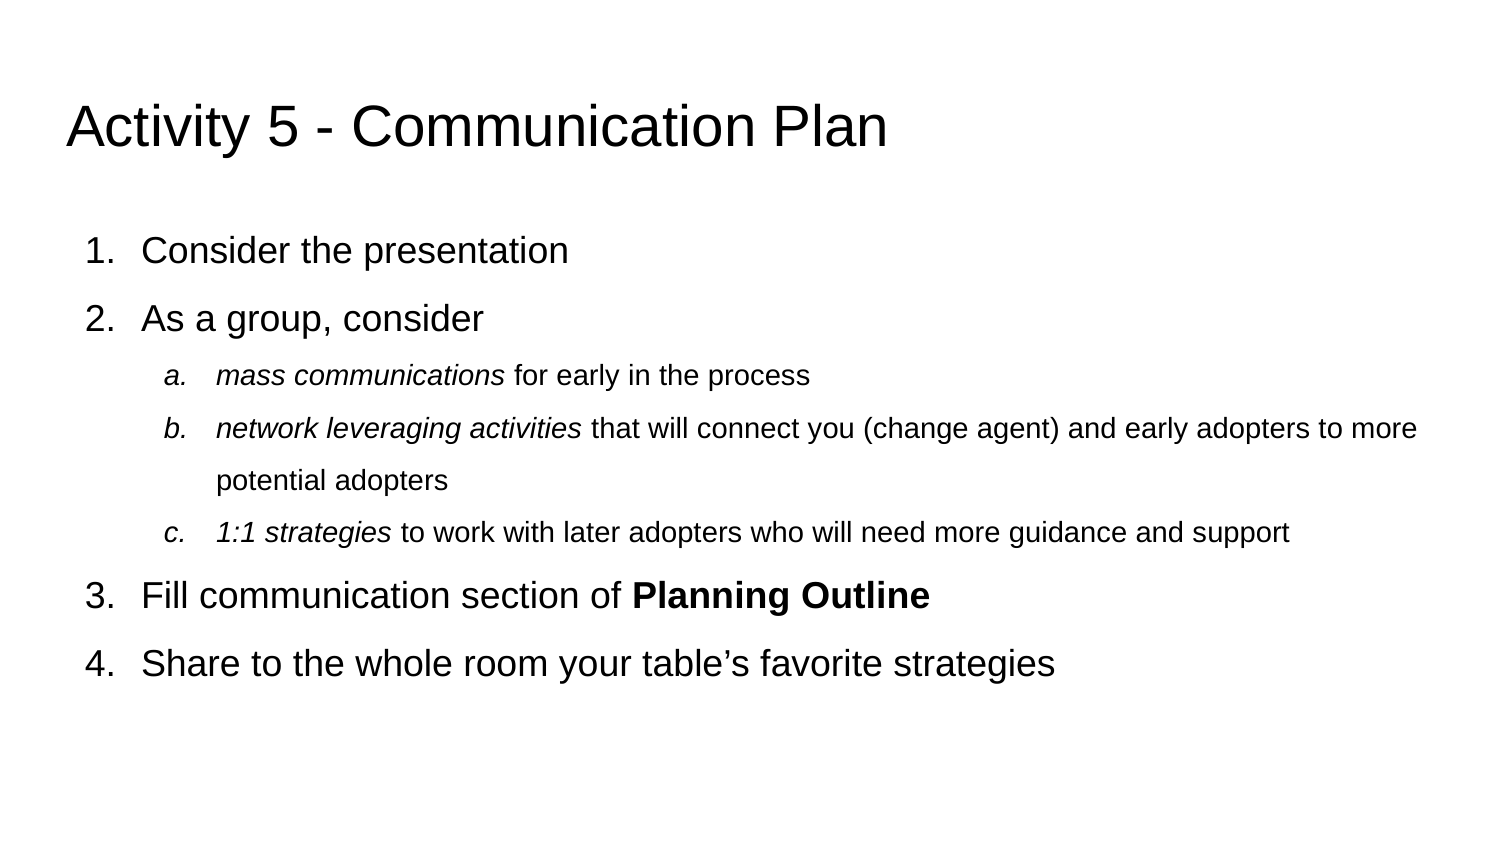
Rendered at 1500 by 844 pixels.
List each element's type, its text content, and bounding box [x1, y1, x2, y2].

title Activity 5 - Communication Plan [51, 72, 1449, 167]
list Consider the presentation As a group, consider mass communications for early in the process network leveraging activities that will connect you (change agent) and early adopters to more potential adopters 1:1 strategies to work with later adopters who will need more guidance and support Fill communication section of Planning Outline Share to the whole room your table’s favorite strategies [51, 189, 1449, 750]
